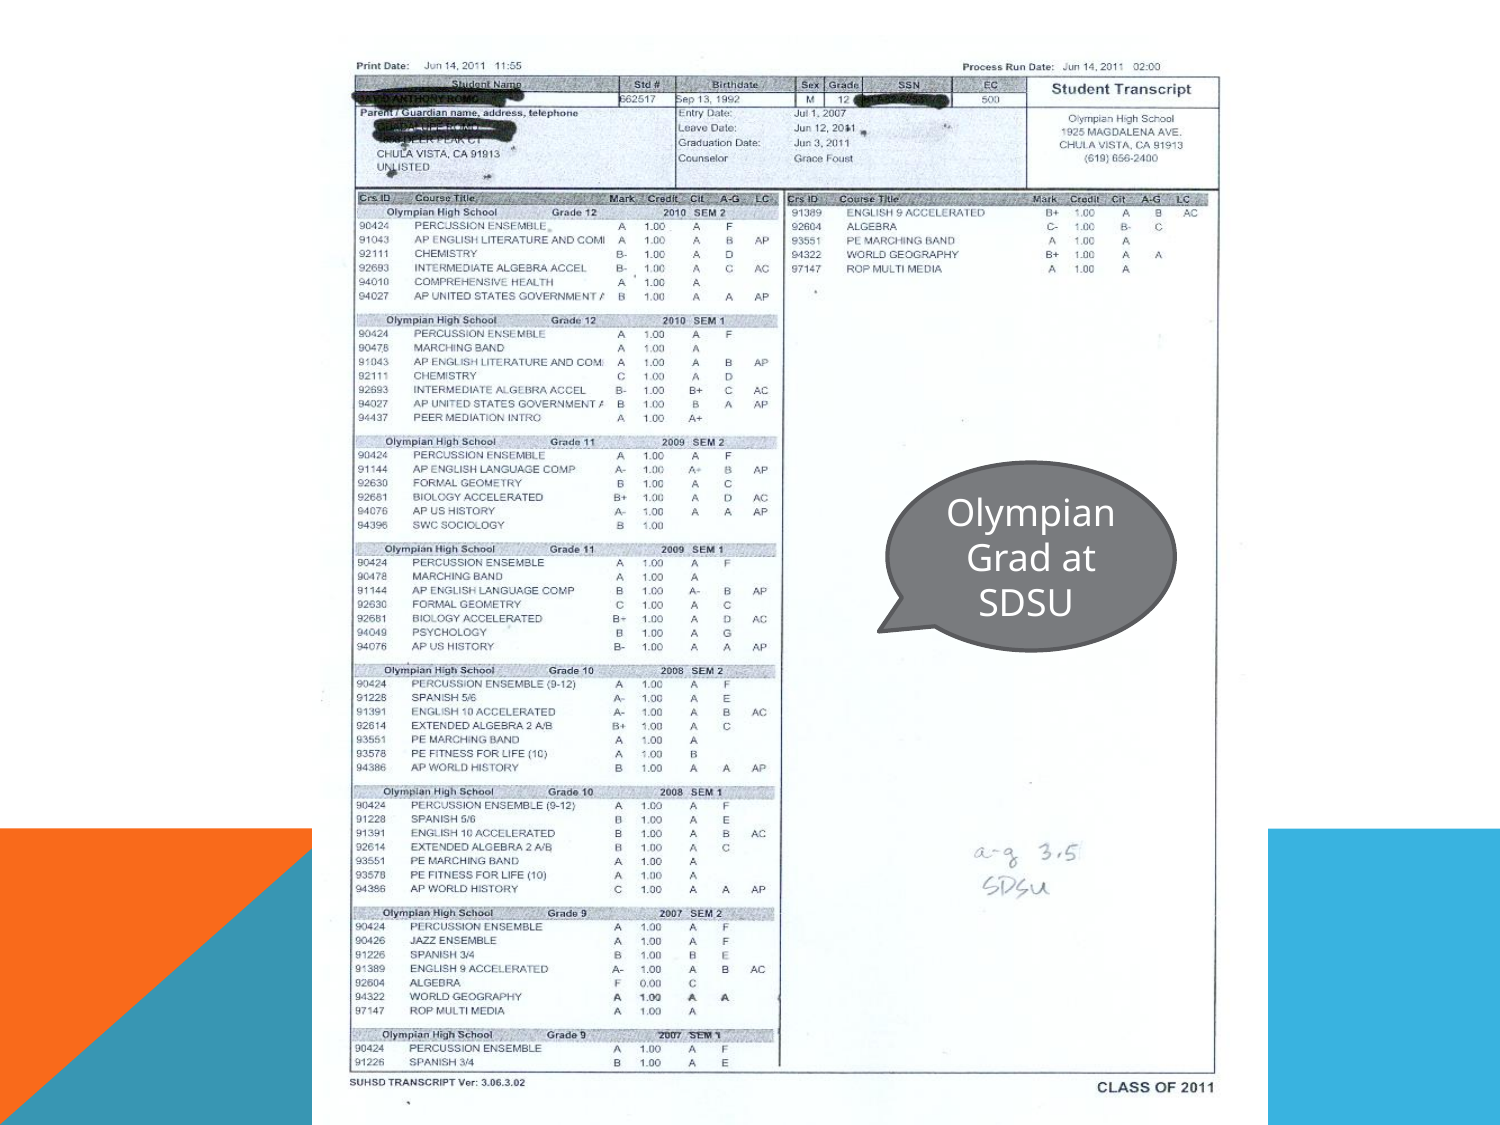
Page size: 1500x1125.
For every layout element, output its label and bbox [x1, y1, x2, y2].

picture [312, 34, 1269, 1125]
